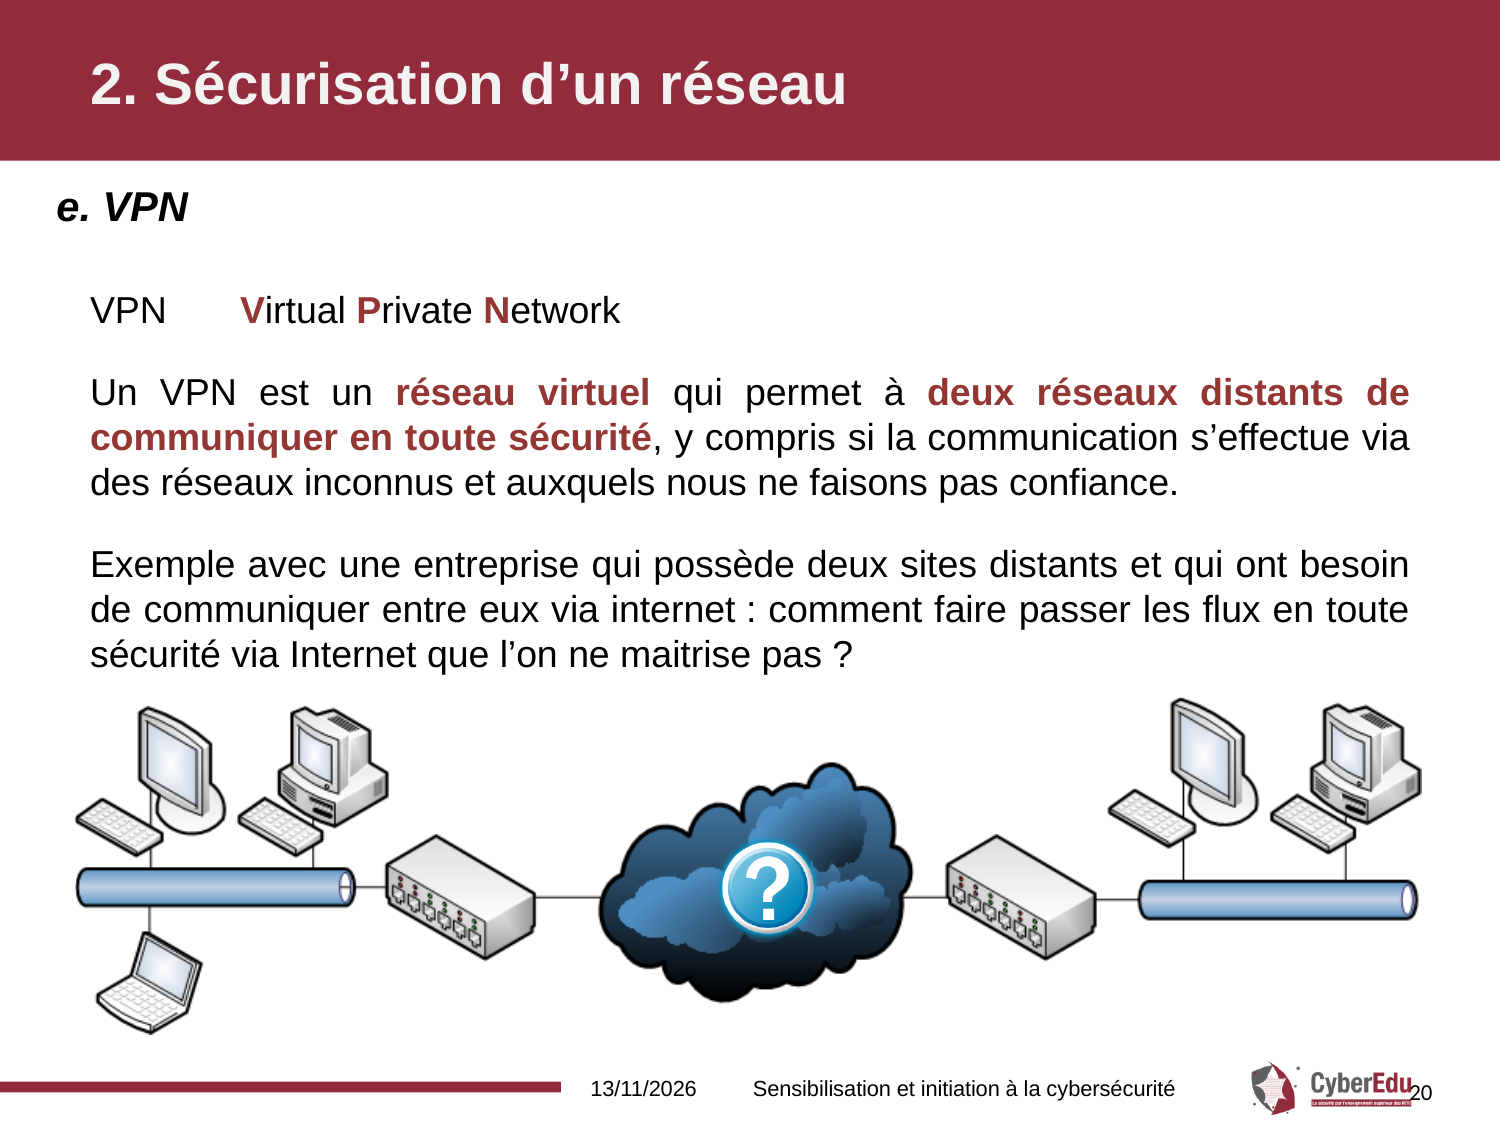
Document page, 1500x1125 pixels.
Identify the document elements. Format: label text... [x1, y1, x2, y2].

picture [74, 697, 1423, 1036]
list VPN Virtual Private Network Un VPN est un réseau virtuel qui permet à deux réseaux distants de communiquer en toute sécurité, y compris si la communication s’effectue via des réseaux inconnus et auxquels nous ne faisons pas confiance. Exemple avec une entreprise qui possède deux sites distants et qui ont besoin de communiquer entre eux via internet : comment faire passer les flux en toute sécurité via Internet que l’on ne maitrise pas ? [75, 278, 1425, 699]
footer Sensibilisation et initiation à la cybersécurité [738, 1057, 1236, 1118]
title 2. Sécurisation d’un réseau [75, 1, 1425, 161]
picture [1246, 1060, 1412, 1115]
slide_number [561, 1057, 727, 1118]
text_box e. VPN [41, 172, 1471, 268]
